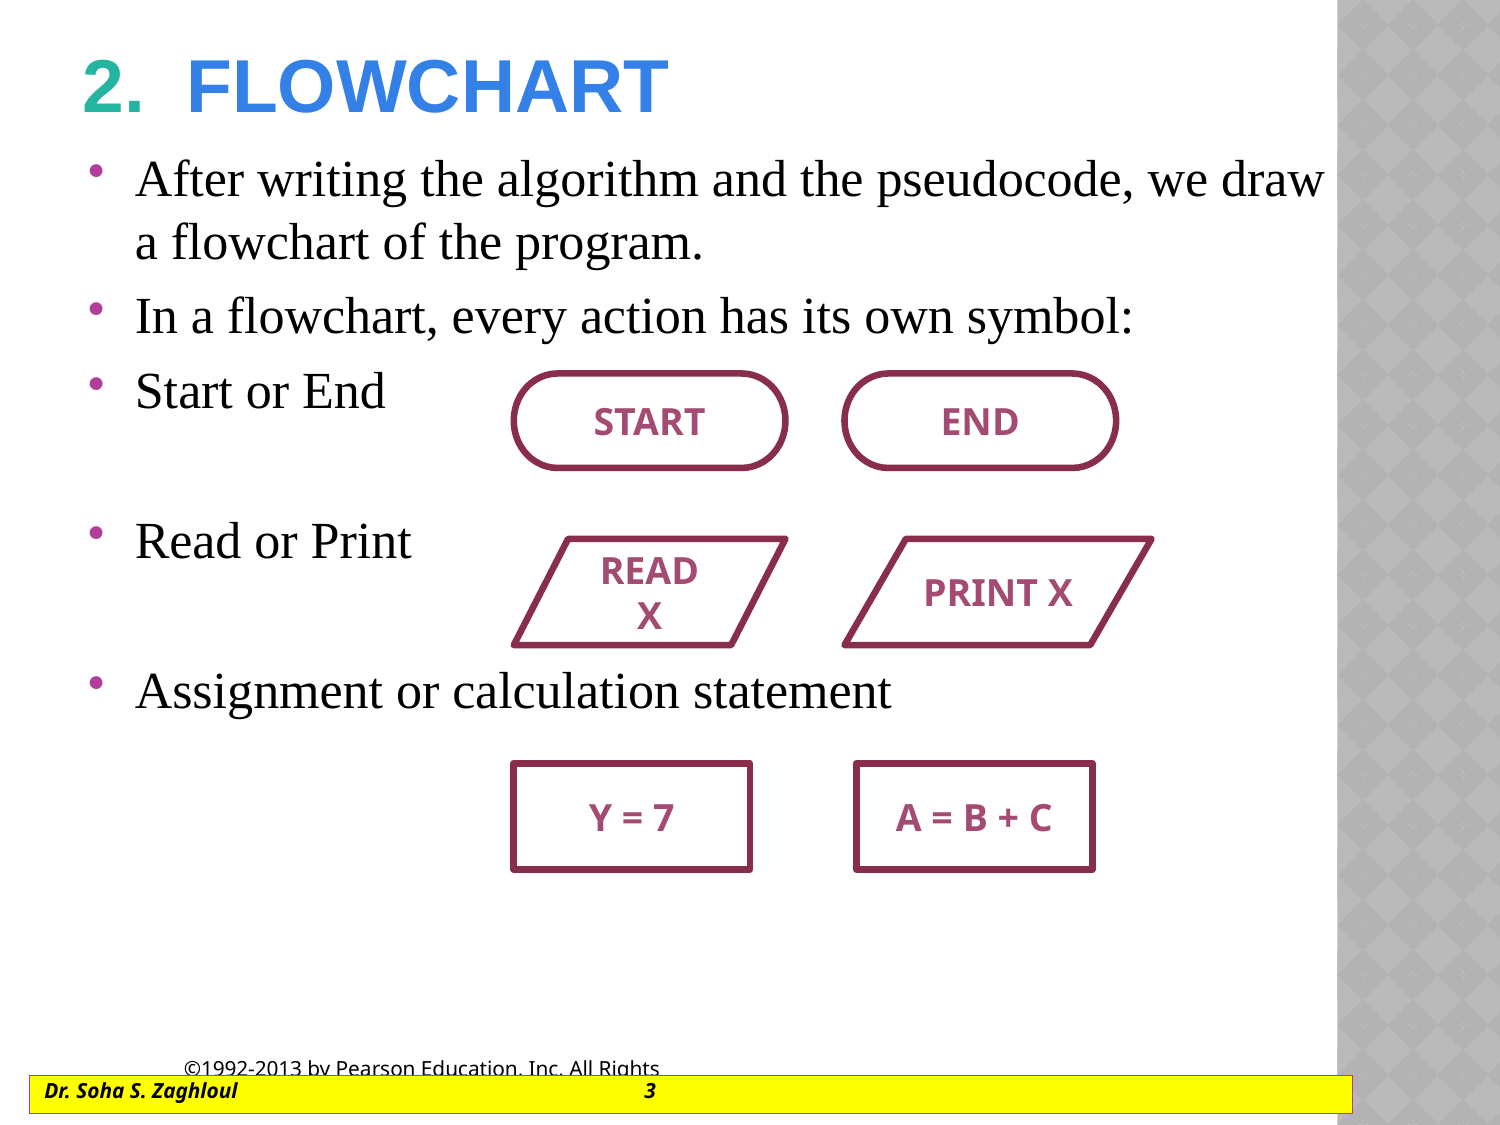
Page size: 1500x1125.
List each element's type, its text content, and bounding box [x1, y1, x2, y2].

text_box PRINT X [841, 535, 1155, 649]
text_box A = B + C [853, 760, 1096, 873]
text_box Y = 7 [510, 760, 753, 873]
text_box READ X [510, 535, 789, 649]
list After writing the algorithm and the pseudocode, we draw a flowchart of the program. In a flowchart, every action has its own symbol: Start or End Read or Print Assignment or calculation statement [75, 137, 1341, 1012]
title 2. flowchart [75, 19, 1263, 128]
text_box END [841, 370, 1120, 472]
text_box Dr. Soha S. Zaghloul 3 [29, 1075, 1353, 1114]
text_box START [510, 370, 789, 472]
